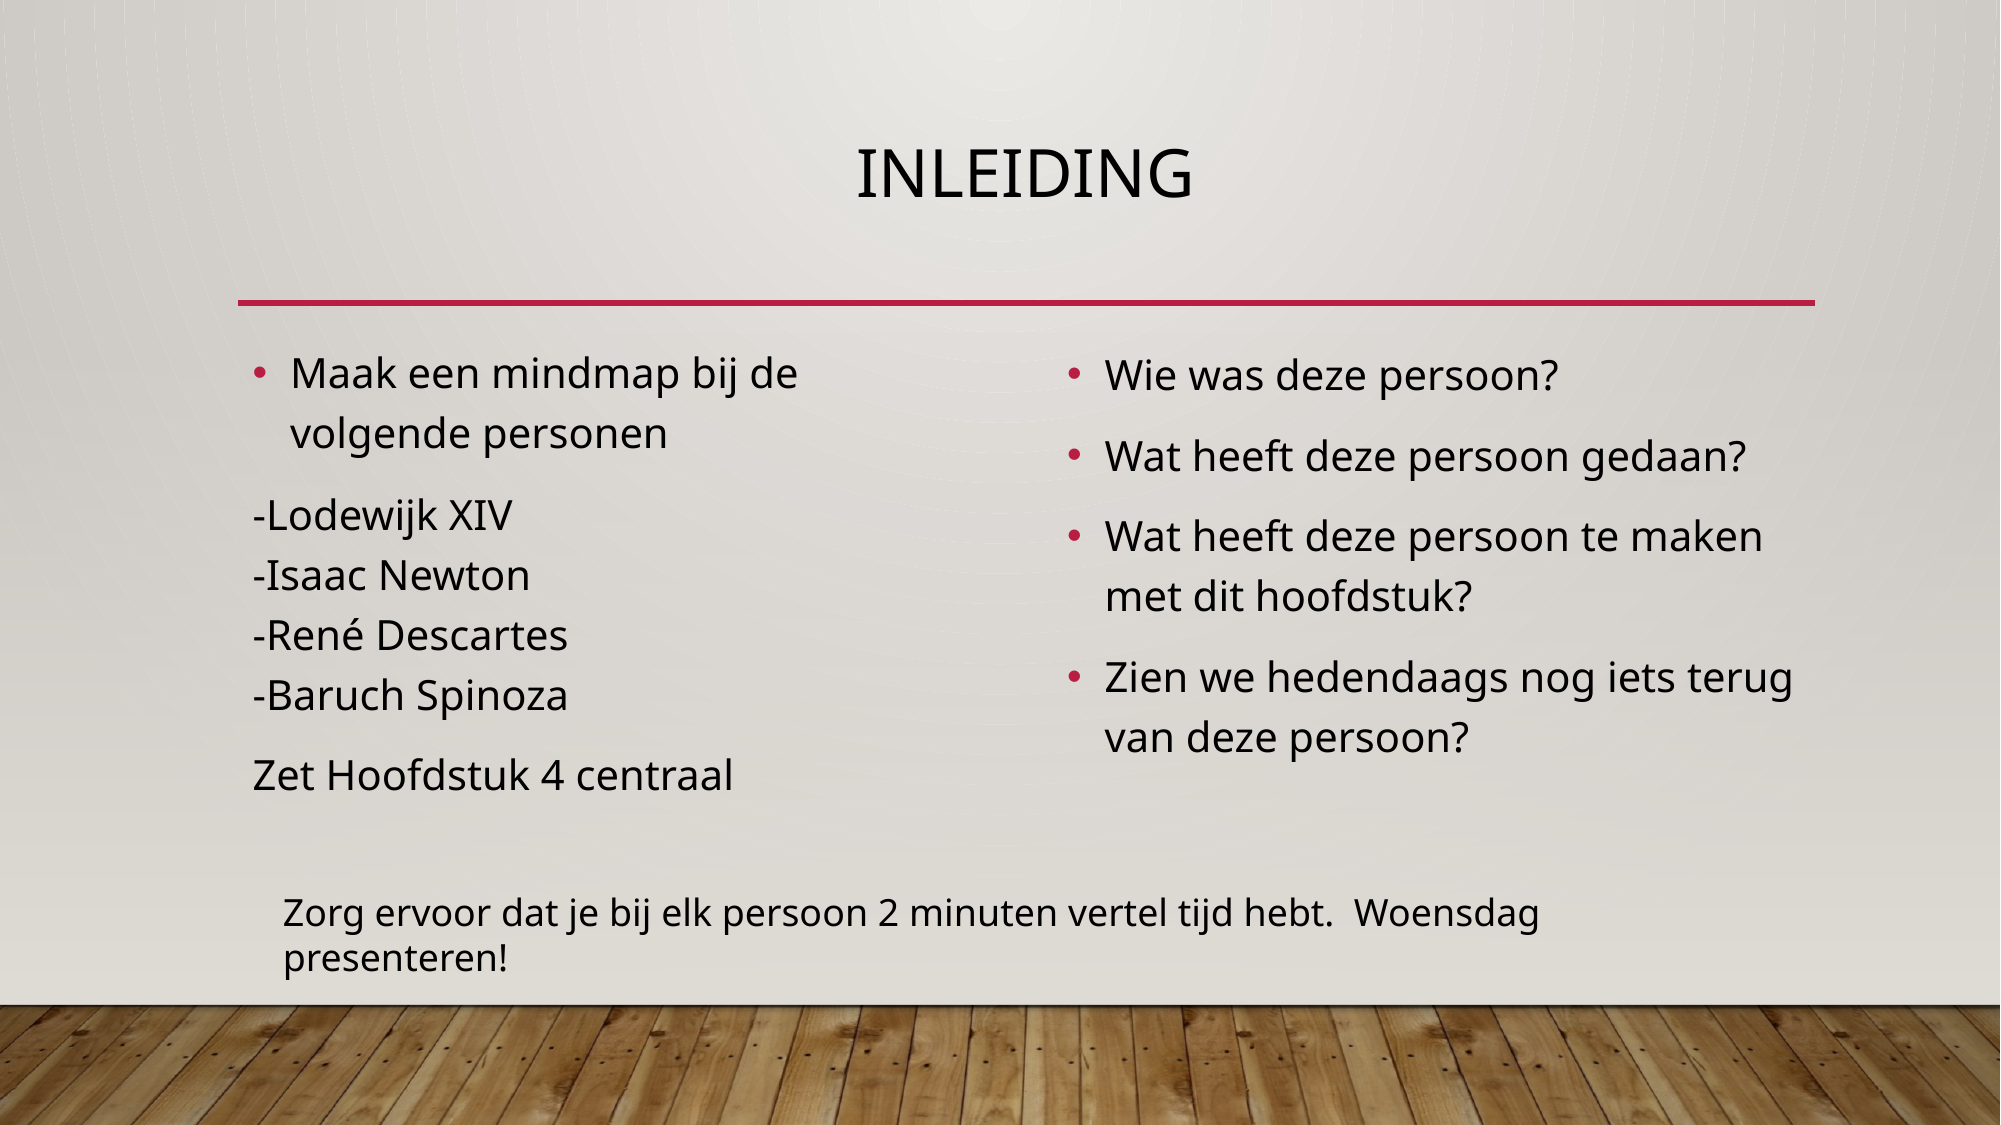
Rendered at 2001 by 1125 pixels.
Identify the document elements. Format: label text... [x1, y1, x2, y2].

list Wie was deze persoon? Wat heeft deze persoon gedaan? Wat heeft deze persoon te maken met dit hoofdstuk? Zien we hedendaags nog iets terug van deze persoon? [1052, 330, 1815, 896]
title Inleiding [237, 132, 1814, 306]
text_box Zorg ervoor dat je bij elk persoon 2 minuten vertel tijd hebt. Woensdag presenteren! [268, 881, 1743, 986]
picture [0, 1005, 2000, 1125]
list Maak een mindmap bij de volgende personen -Lodewijk XIV -Isaac Newton -René Descartes -Baruch Spinoza Zet Hoofdstuk 4 centraal [237, 329, 1000, 896]
